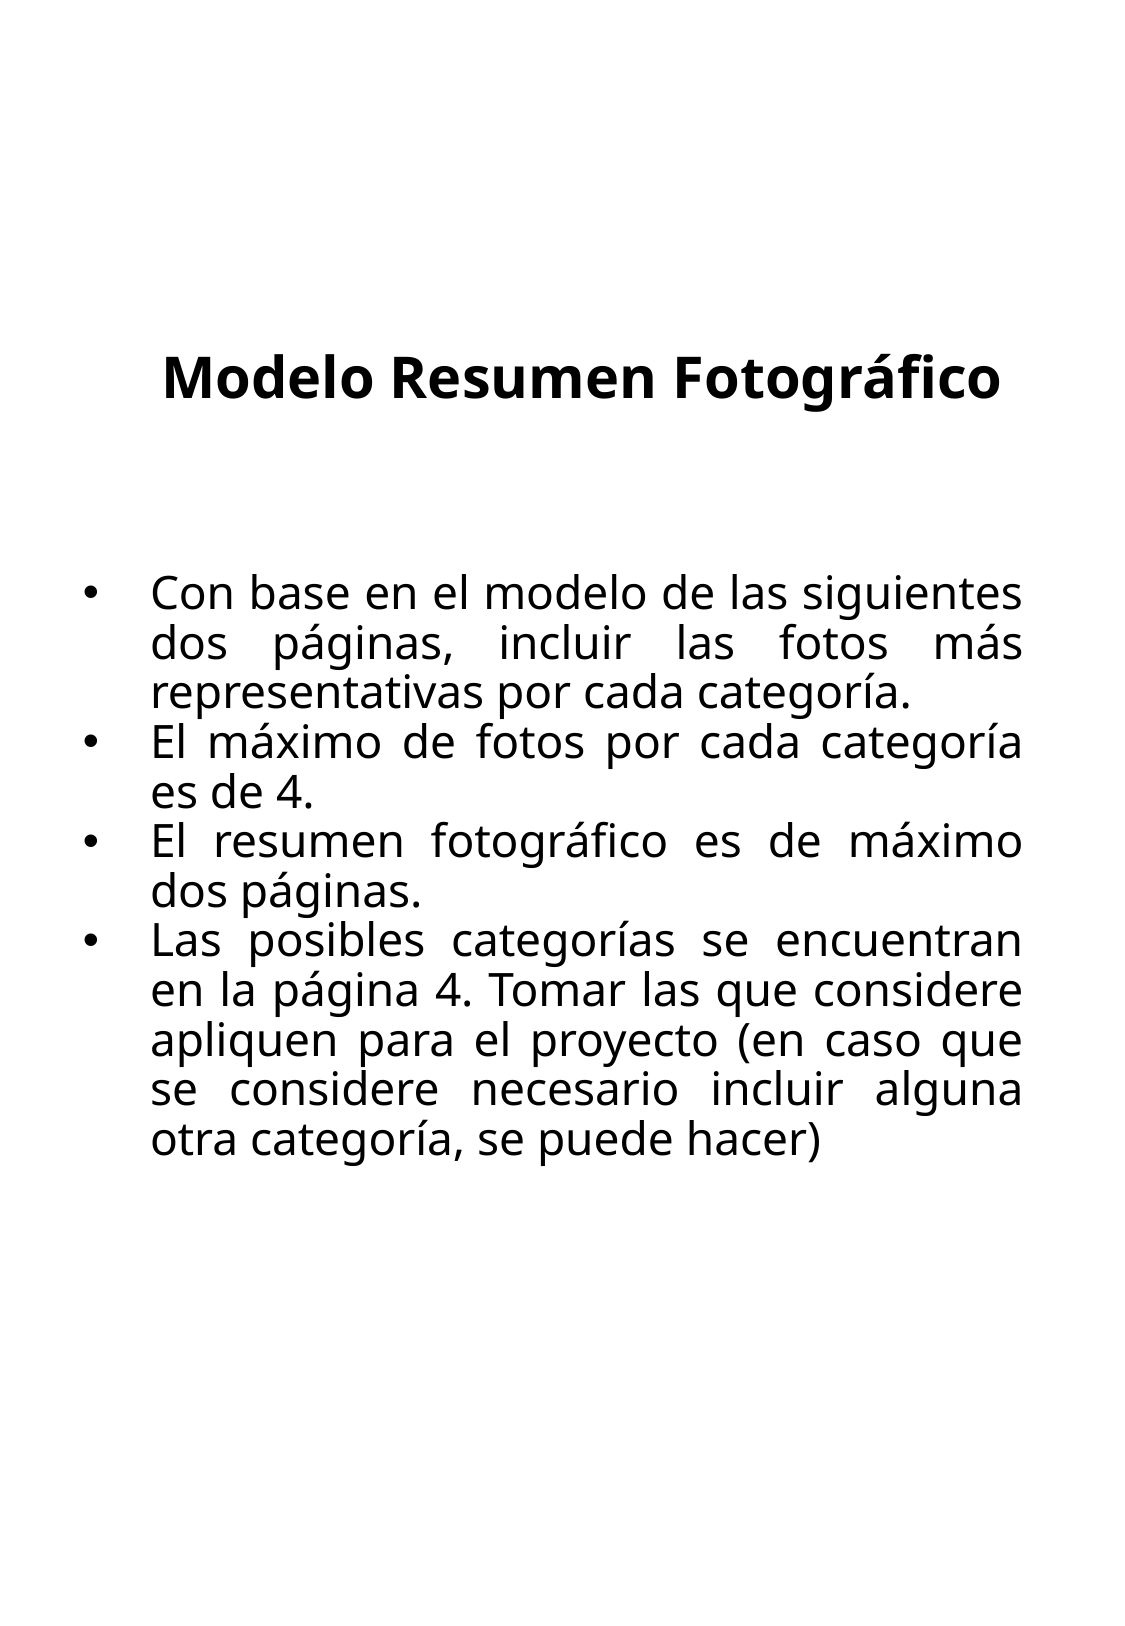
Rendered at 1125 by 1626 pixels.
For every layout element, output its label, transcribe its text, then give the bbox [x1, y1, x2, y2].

title Modelo Resumen Fotográfico [97, 319, 1068, 440]
text_box Con base en el modelo de las siguientes dos páginas, incluir las fotos más representativas por cada categoría. El máximo de fotos por cada categoría es de 4. El resumen fotográfico es de máximo dos páginas. Las posibles categorías se encuentran en la página 4. Tomar las que considere apliquen para el proyecto (en caso que se considere necesario incluir alguna otra categoría, se puede hacer) [67, 562, 1039, 1219]
